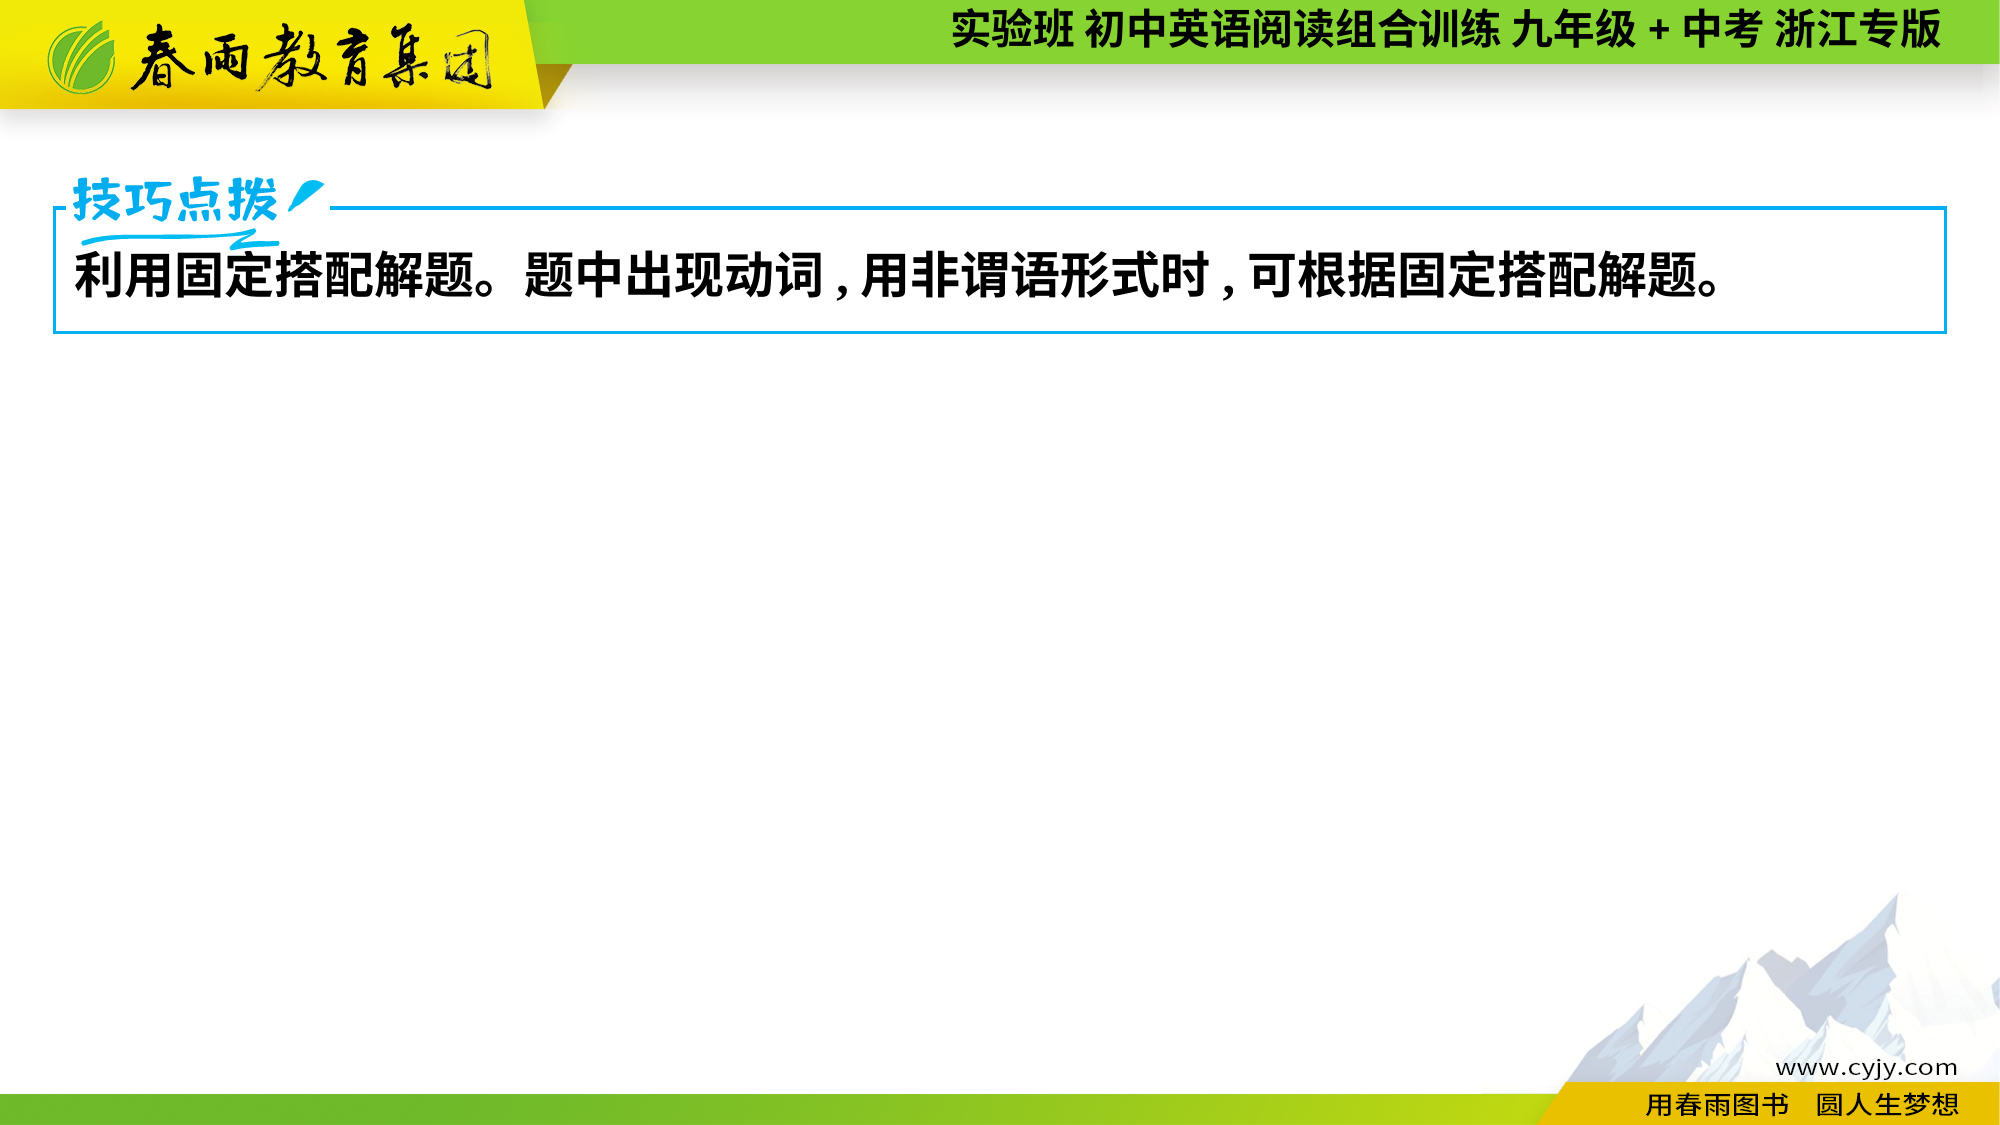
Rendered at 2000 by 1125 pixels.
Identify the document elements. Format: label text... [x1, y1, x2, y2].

list 利用固定搭配解题。题中出现动词,用非谓语形式时,可根据固定搭配解题。 [59, 146, 1944, 343]
picture [0, 0, 2000, 1125]
text_box [54, 208, 59, 333]
